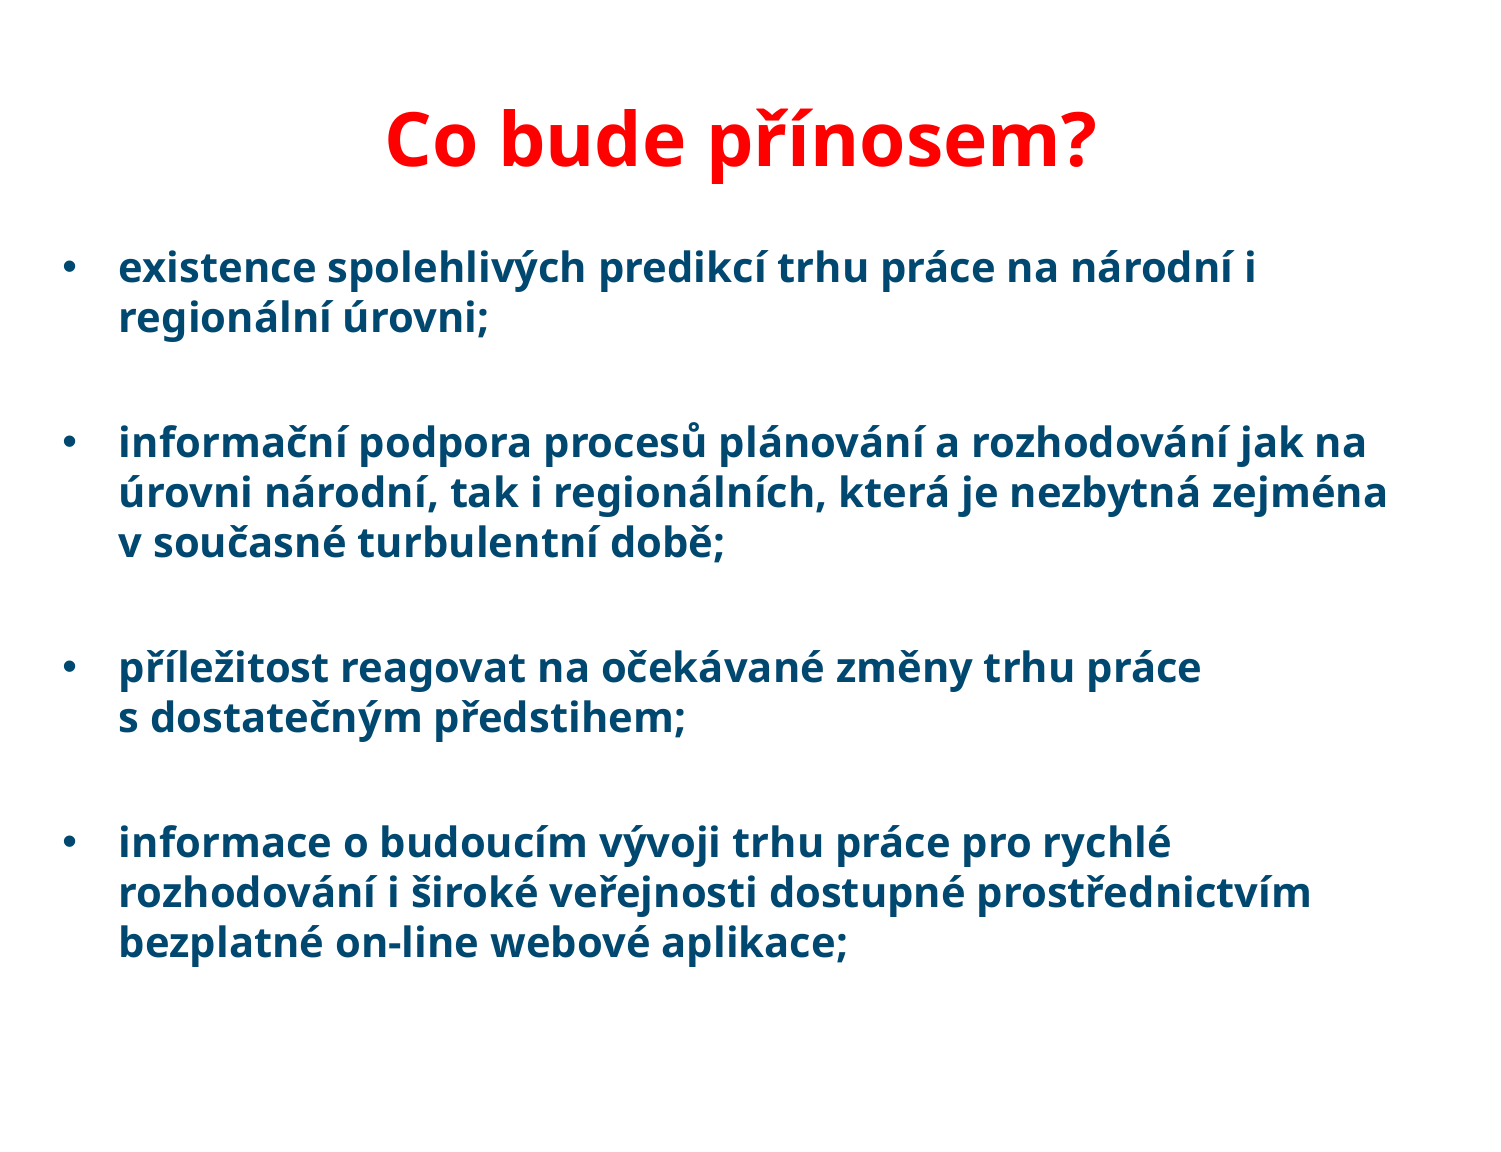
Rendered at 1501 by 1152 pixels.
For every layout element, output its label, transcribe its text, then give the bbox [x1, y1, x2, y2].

title Co bude přínosem? [44, 56, 1439, 189]
list existence spolehlivých predikcí trhu práce na národní i regionální úrovni; informační podpora procesů plánování a rozhodování jak na úrovni národní, tak i regionálních, která je nezbytná zejména v současné turbulentní době; příležitost reagovat na očekávané změny trhu práce s dostatečným předstihem; informace o budoucím vývoji trhu práce pro rychlé rozhodování i široké veřejnosti dostupné prostřednictvím bezplatné on-line webové aplikace; [28, 233, 1435, 1013]
